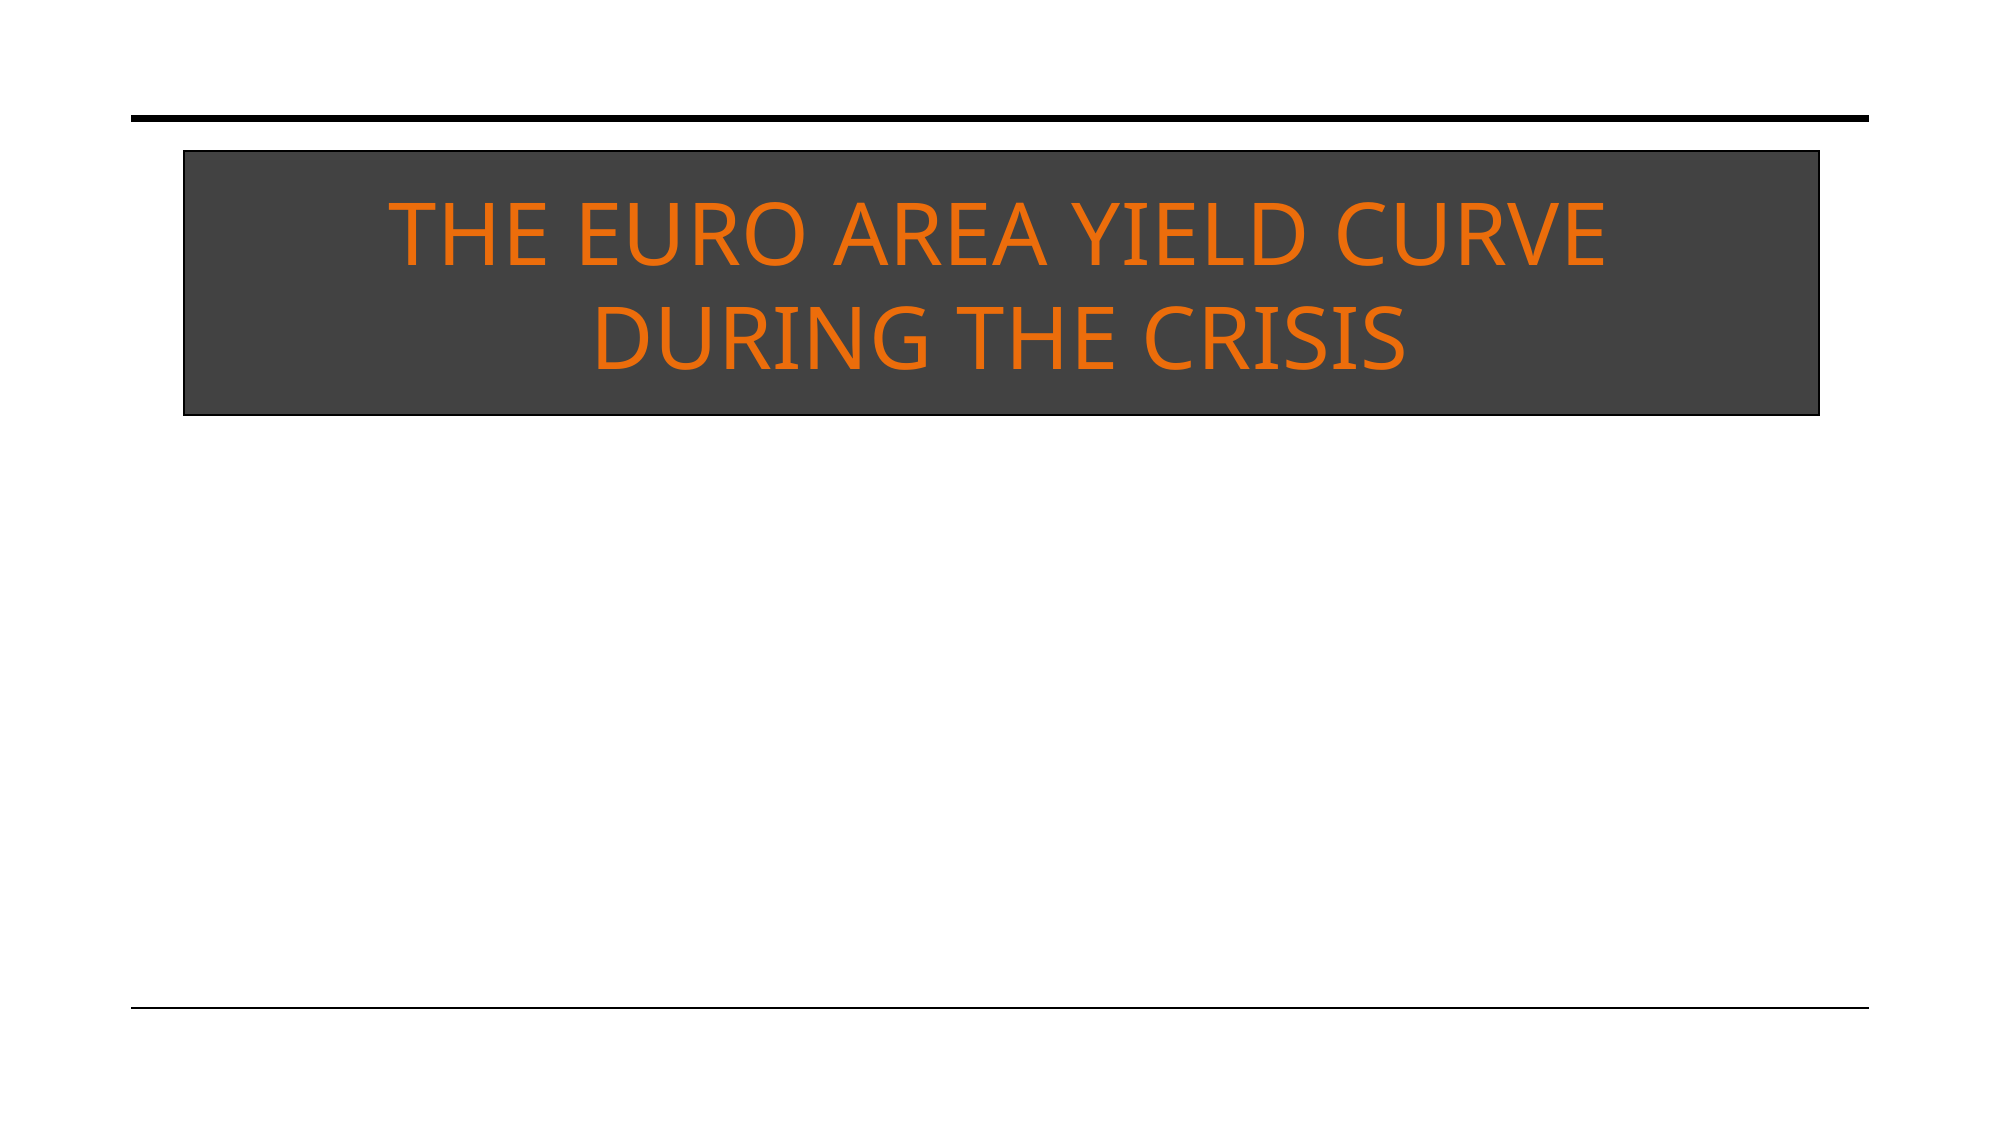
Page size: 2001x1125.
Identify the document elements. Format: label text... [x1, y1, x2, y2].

title THE EURO AREA YIELD CURVE DURING THE CRISIS [263, 170, 1737, 396]
text_box [183, 150, 1820, 416]
